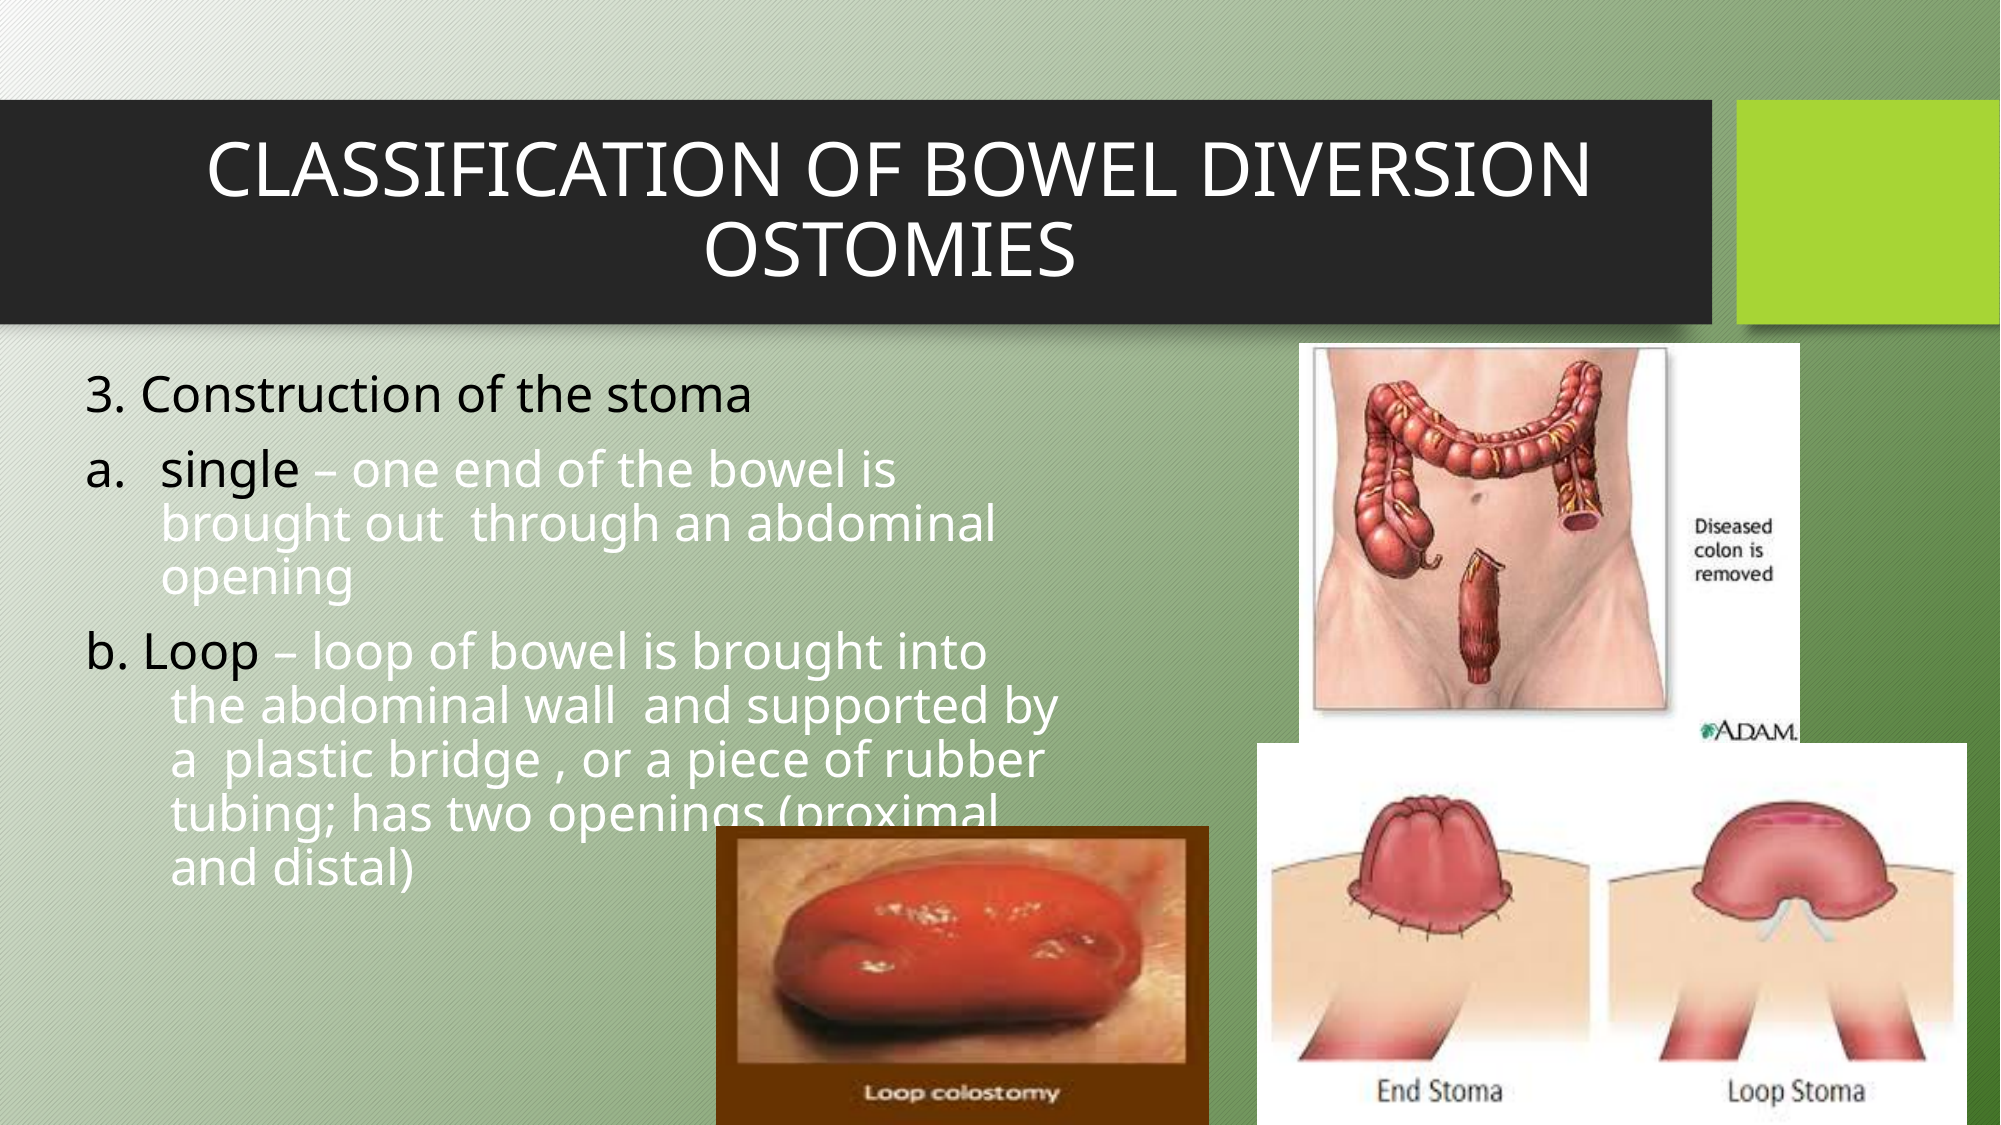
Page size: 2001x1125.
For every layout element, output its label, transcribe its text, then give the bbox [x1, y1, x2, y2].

picture [0, 325, 2000, 1125]
list 3. Construction of the stoma single – one end of the bowel is brought out through an abdominal opening b. Loop – loop of bowel is brought into the abdominal wall and supported by a plastic bridge , or a piece of rubber tubing; has two openings (proximal and distal) [70, 361, 1079, 952]
title CLASSIFICATION OF BOWEL DIVERSION OSTOMIES [111, 123, 1689, 301]
picture [715, 826, 1209, 1125]
